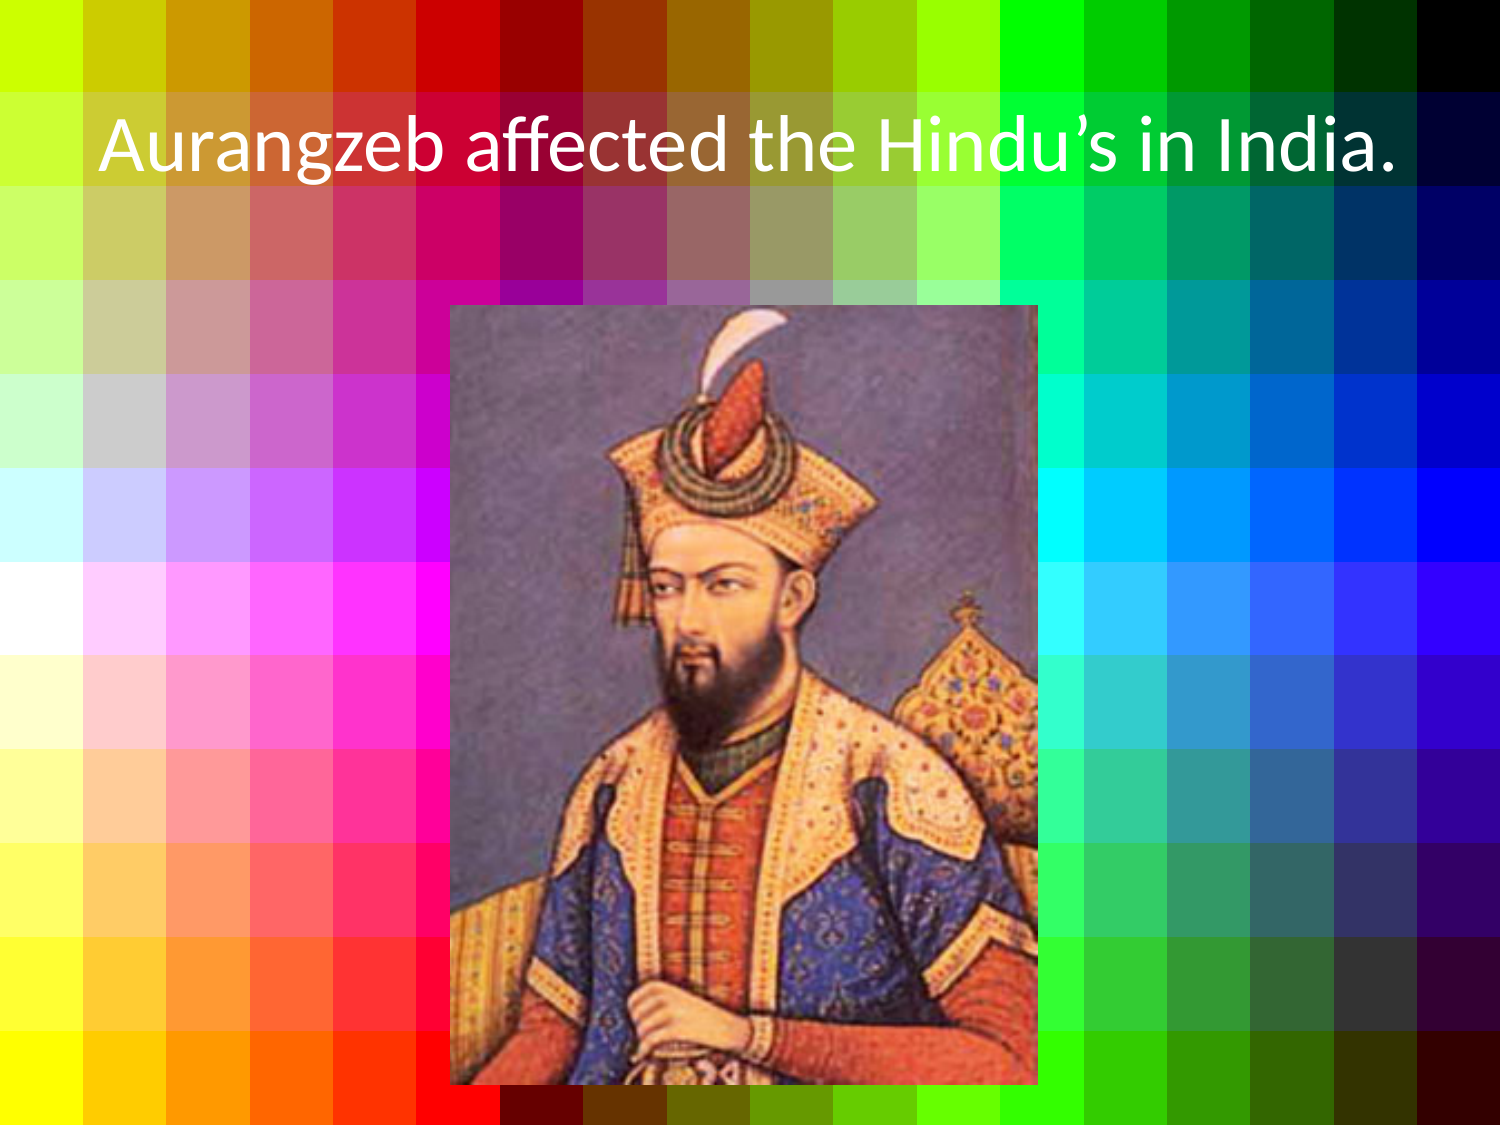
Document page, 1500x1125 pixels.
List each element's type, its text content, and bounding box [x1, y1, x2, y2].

title Aurangzeb affected the Hindu’s in India. [75, 45, 1425, 233]
picture [0, 0, 1500, 1125]
